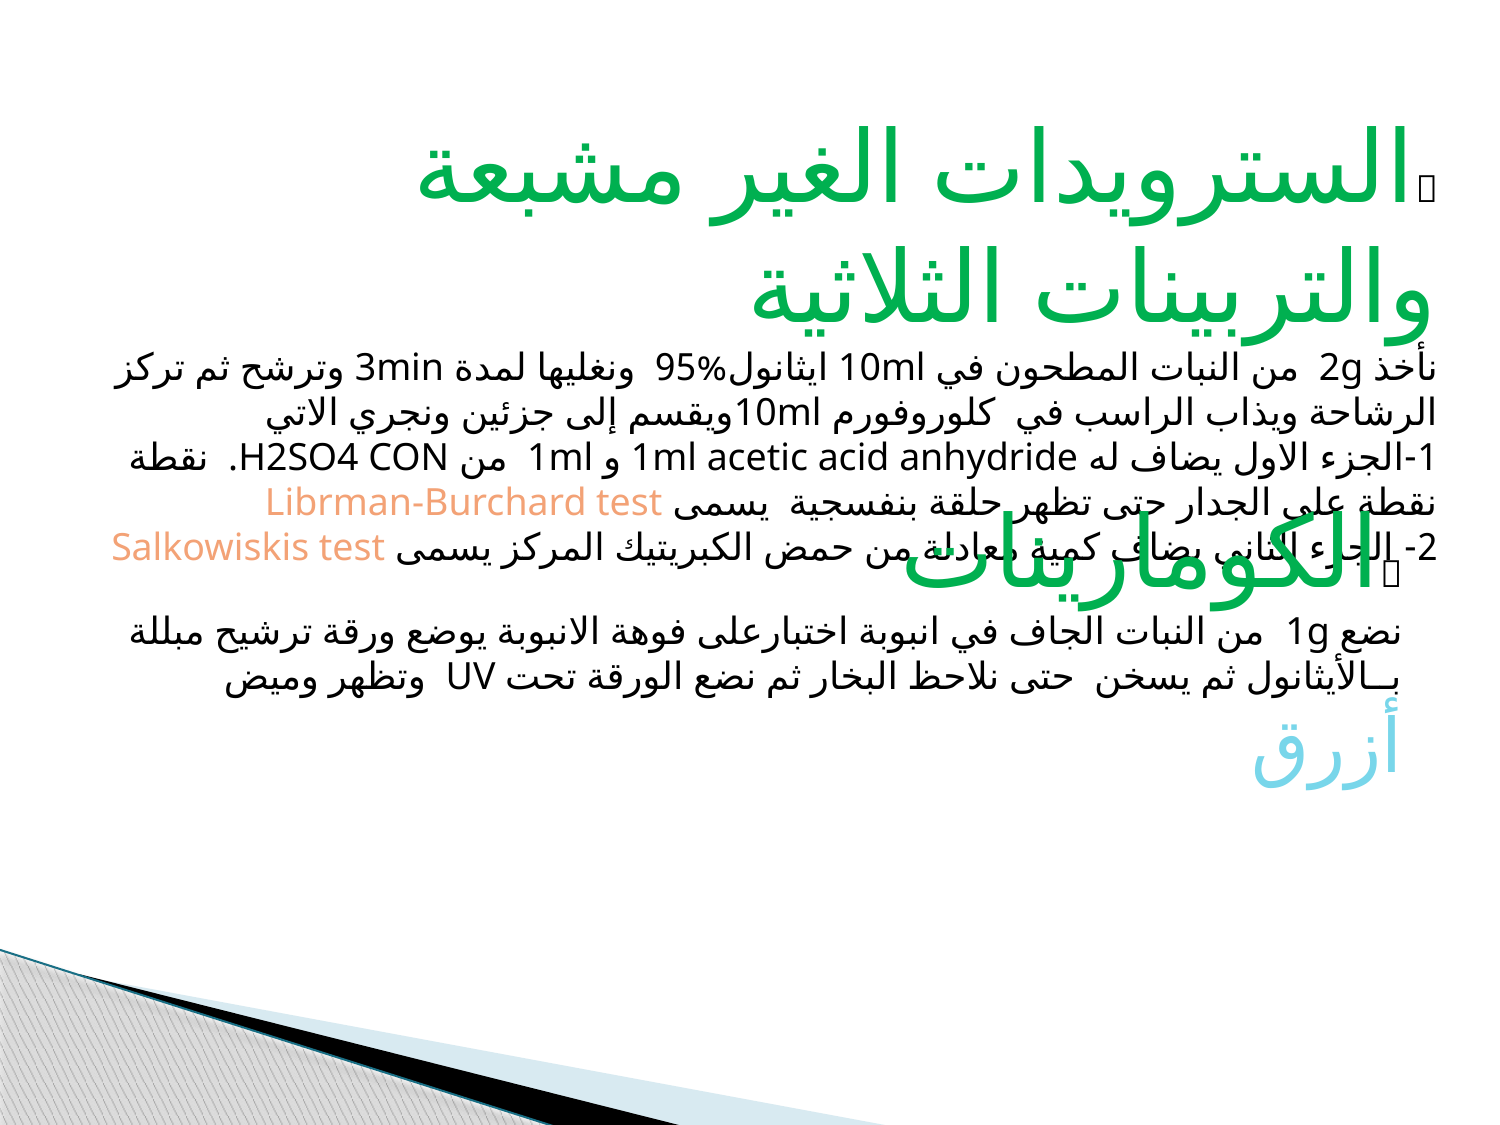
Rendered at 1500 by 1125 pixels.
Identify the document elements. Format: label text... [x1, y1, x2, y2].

text_box الكومارينات نضع 1g من النبات الجاف في انبوبة اختبارعلى فوهة الانبوبة يوضع ورقة ترشيح مبللة بــالأيثانول ثم يسخن حتى نلاحظ البخار ثم نضع الورقة تحت UV وتظهر وميض أزرق [64, 479, 1418, 795]
text_box السترويدات الغير مشبعة والتربينات الثلاثية نأخذ 2g من النبات المطحون في 10ml ايثانول%95 ونغليها لمدة 3min وترشح ثم تركز الرشاحة ويذاب الراسب في كلوروفورم 10mlويقسم إلى جزئين ونجري الاتي 1-الجزء الاول يضاف له 1ml acetic acid anhydride و 1ml من H2SO4 CON. نقطة نقطة على الجدار حتى تظهر حلقة بنفسجية يسمى Librman-Burchard test 2- الجزء الثاني يضاف كمية معادلة من حمض الكبريتيك المركز يسمى Salkowiskis test [41, 95, 1453, 576]
